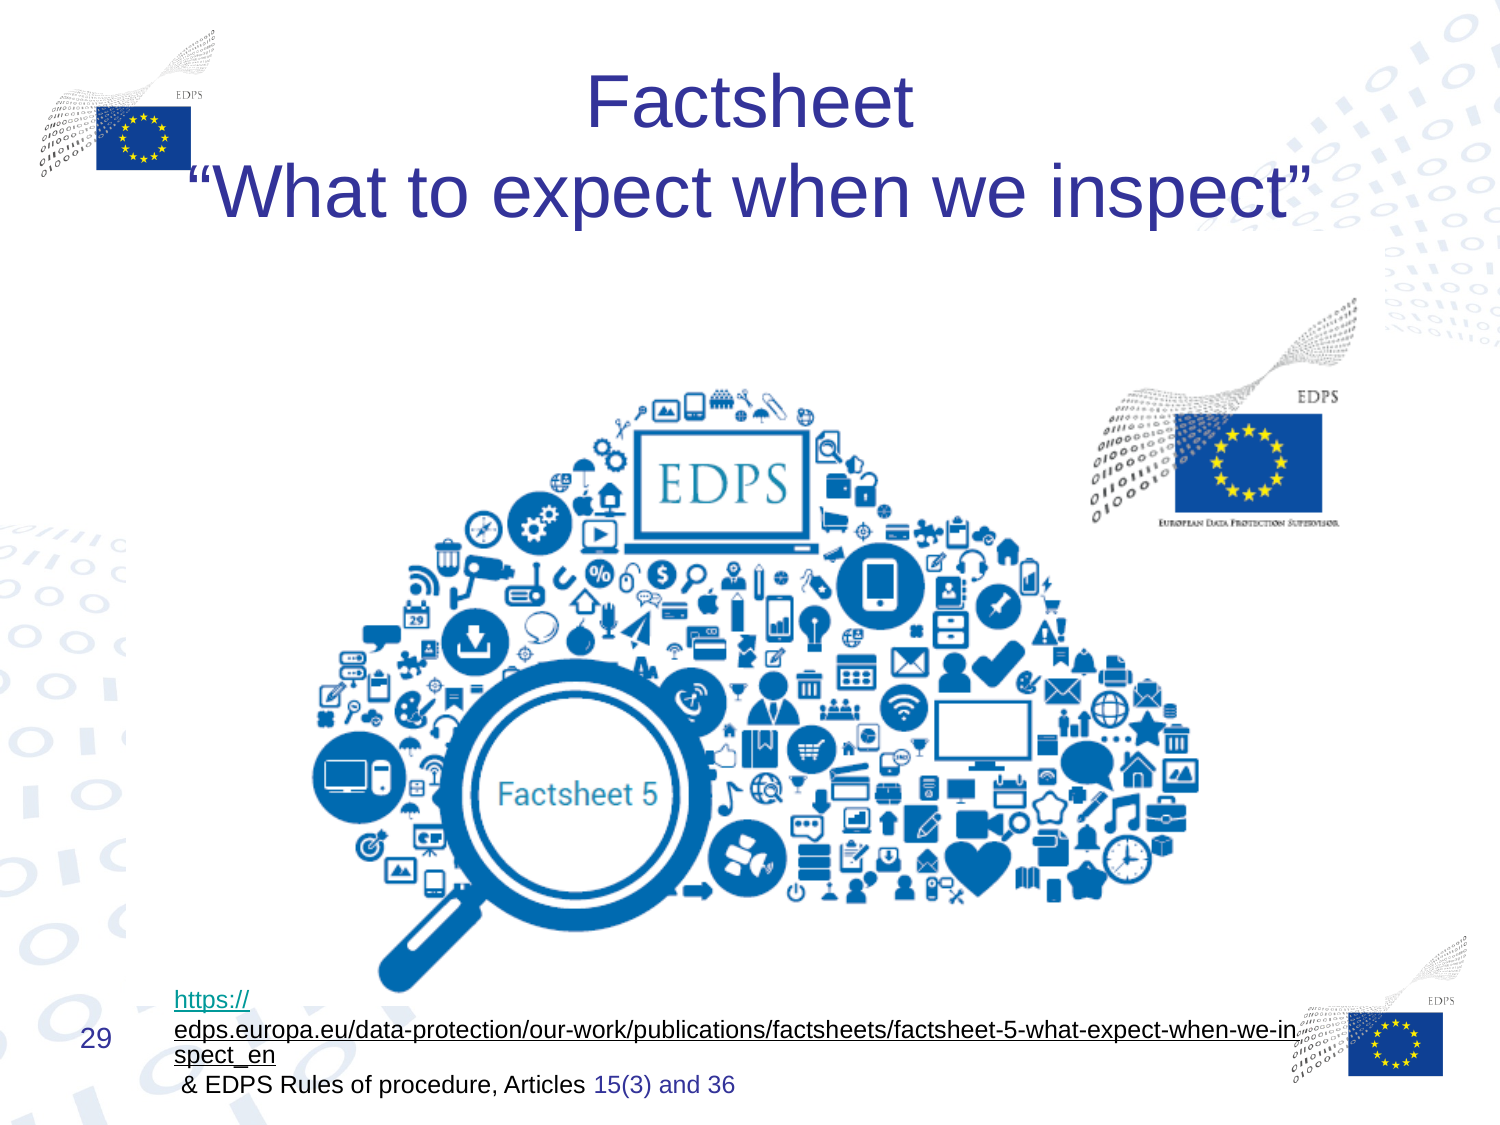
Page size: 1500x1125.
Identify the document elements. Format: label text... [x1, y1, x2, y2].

text_box https://edps.europa.eu/data-protection/our-work/publications/factsheets/factsheet-5-what-expect-when-we-inspect_en & EDPS Rules of procedure, Articles 15(3) and 36 [159, 1015, 1317, 1082]
slide_number 29 [64, 1011, 415, 1090]
title Factsheet “What to expect when we inspect” [75, 45, 1425, 244]
picture [0, 0, 1500, 1125]
